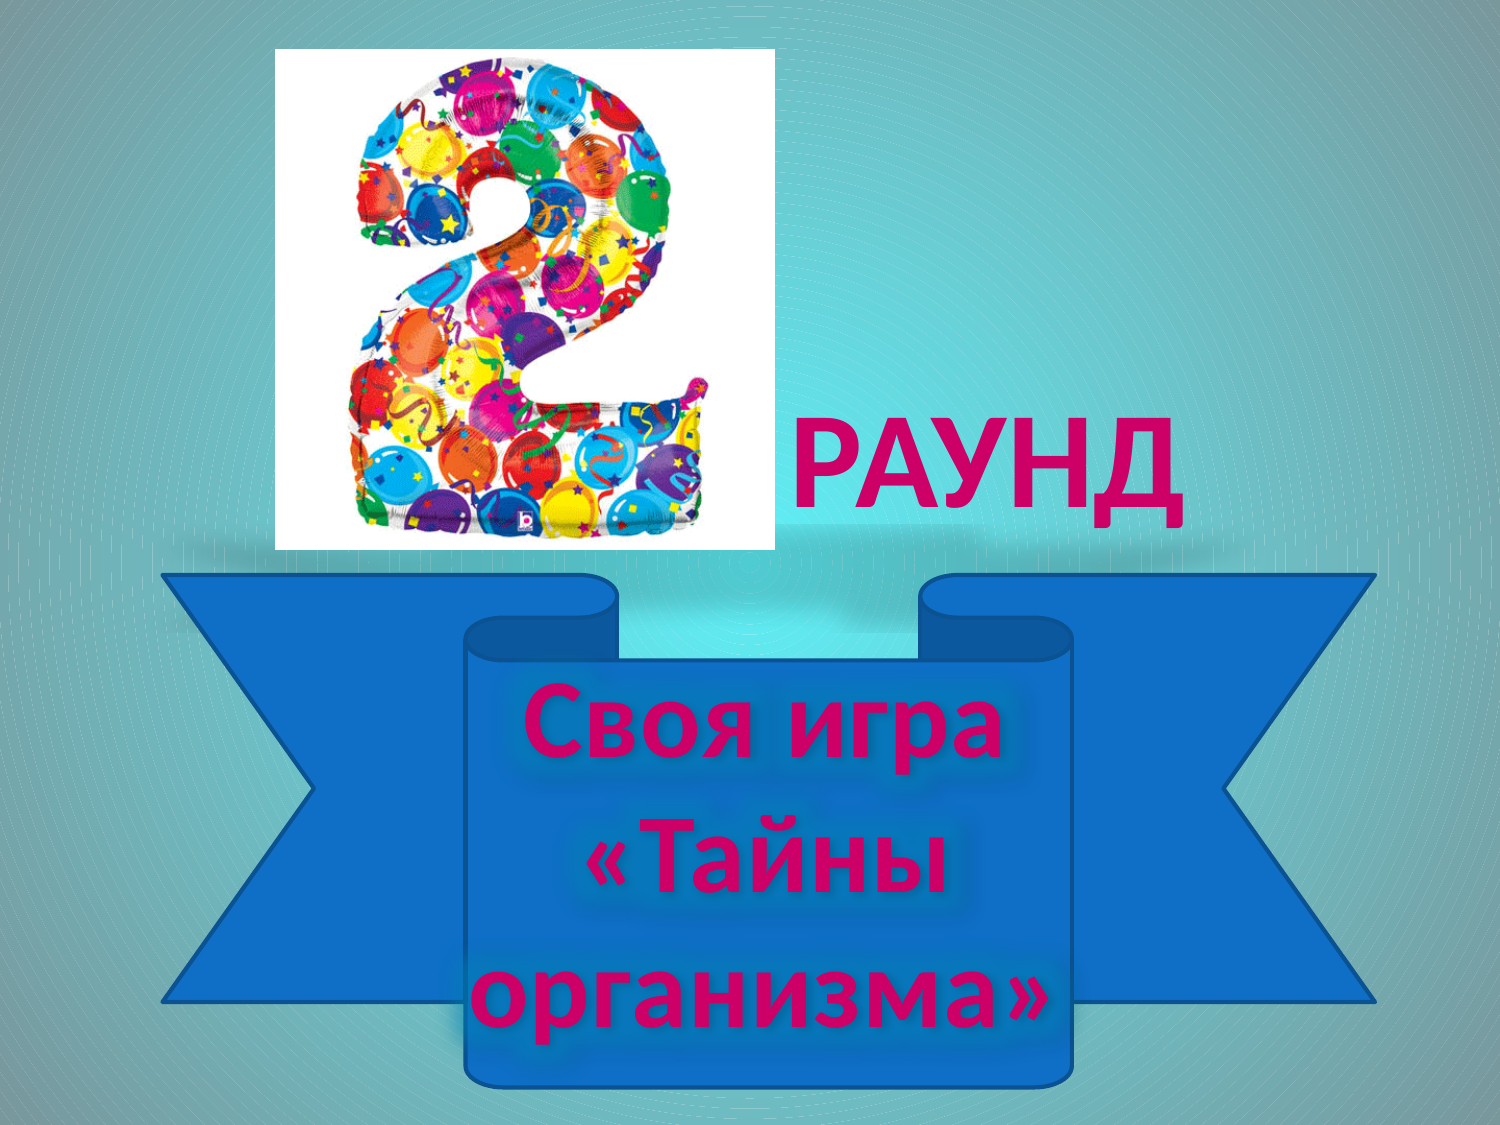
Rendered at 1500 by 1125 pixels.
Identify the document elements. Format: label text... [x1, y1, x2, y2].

text_box Своя игра «Тайны организма» [453, 637, 1077, 1058]
picture [274, 49, 776, 551]
text_box [918, 572, 1377, 1005]
text_box [160, 572, 620, 1005]
title РАУНД [779, 450, 1350, 543]
